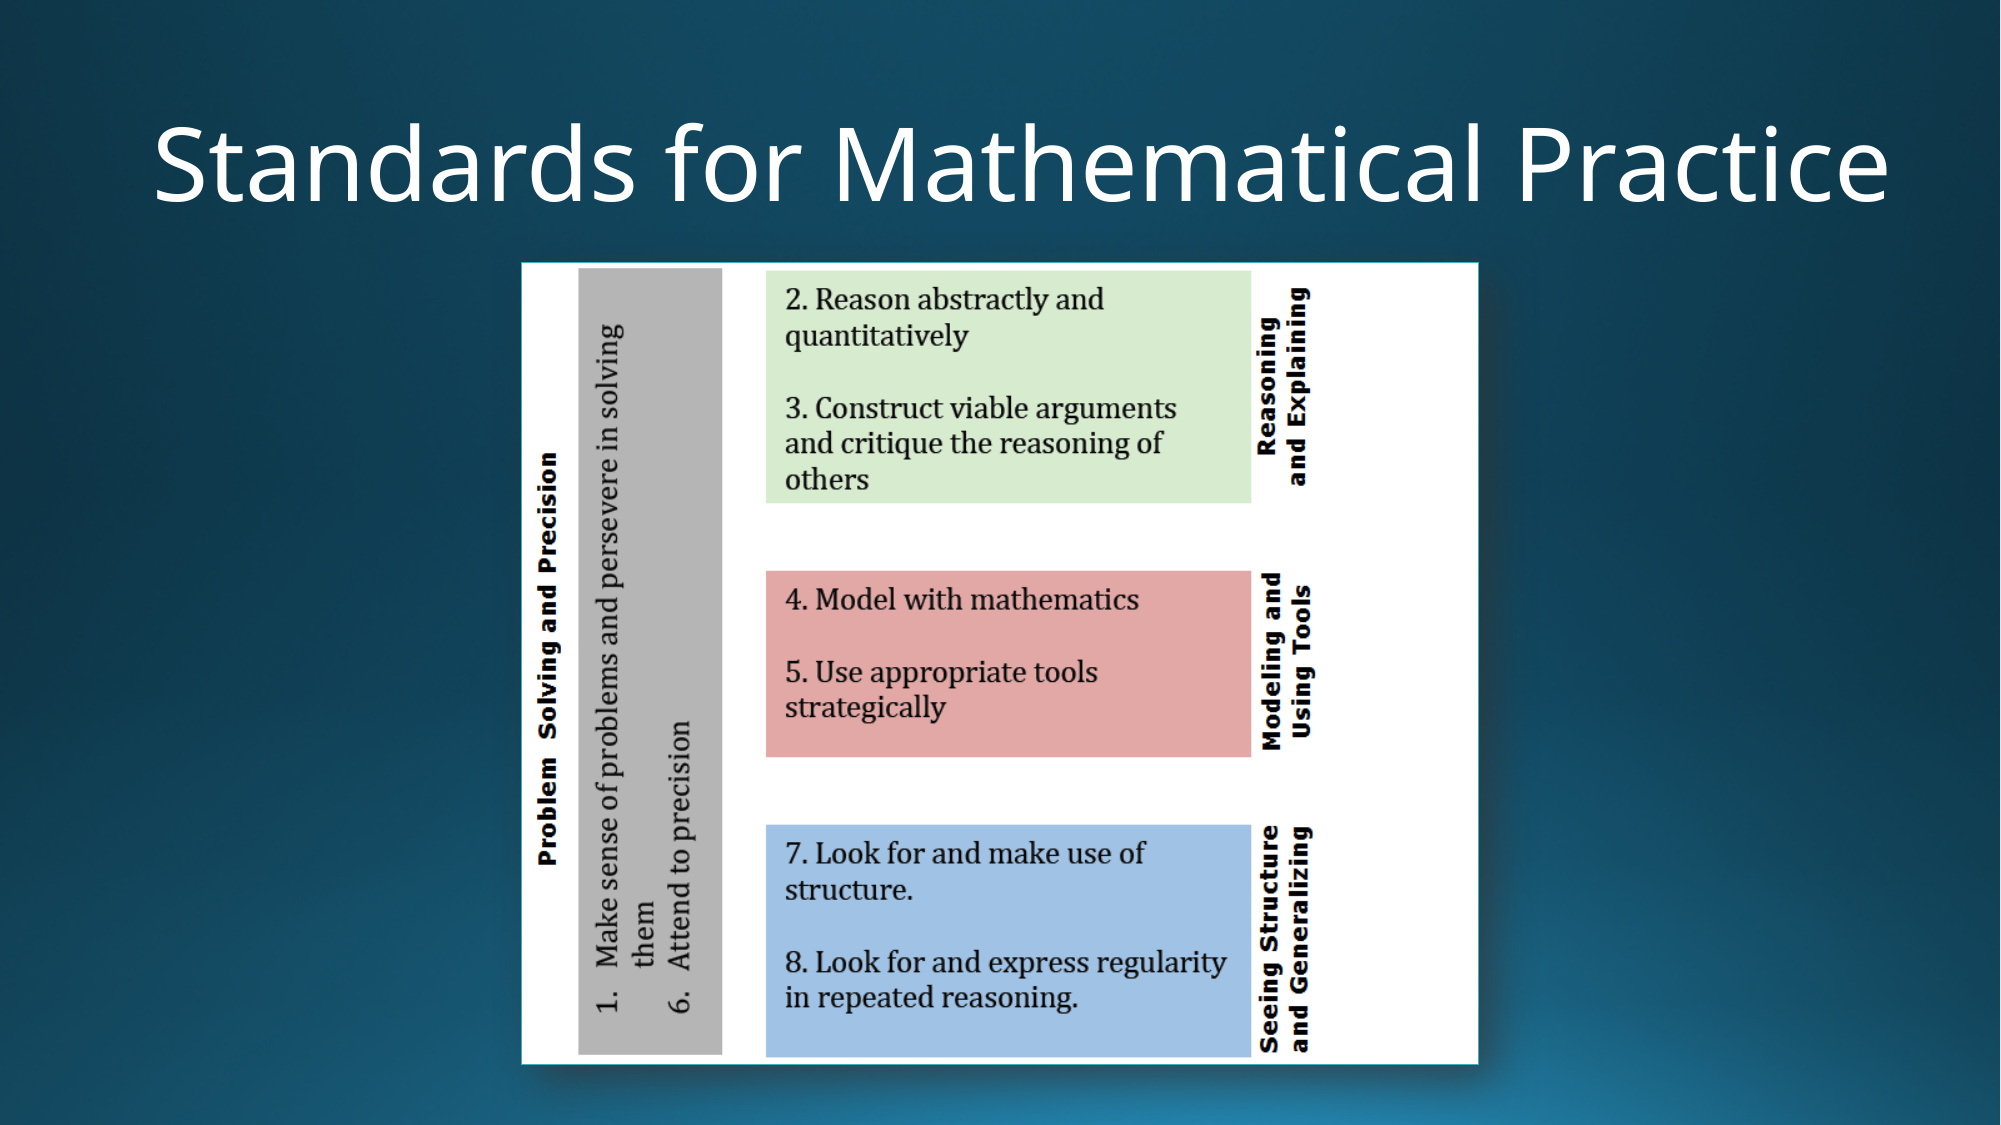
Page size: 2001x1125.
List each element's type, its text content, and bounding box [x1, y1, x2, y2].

title Standards for Mathematical Practice [137, 59, 1939, 278]
picture [0, 0, 2001, 1125]
